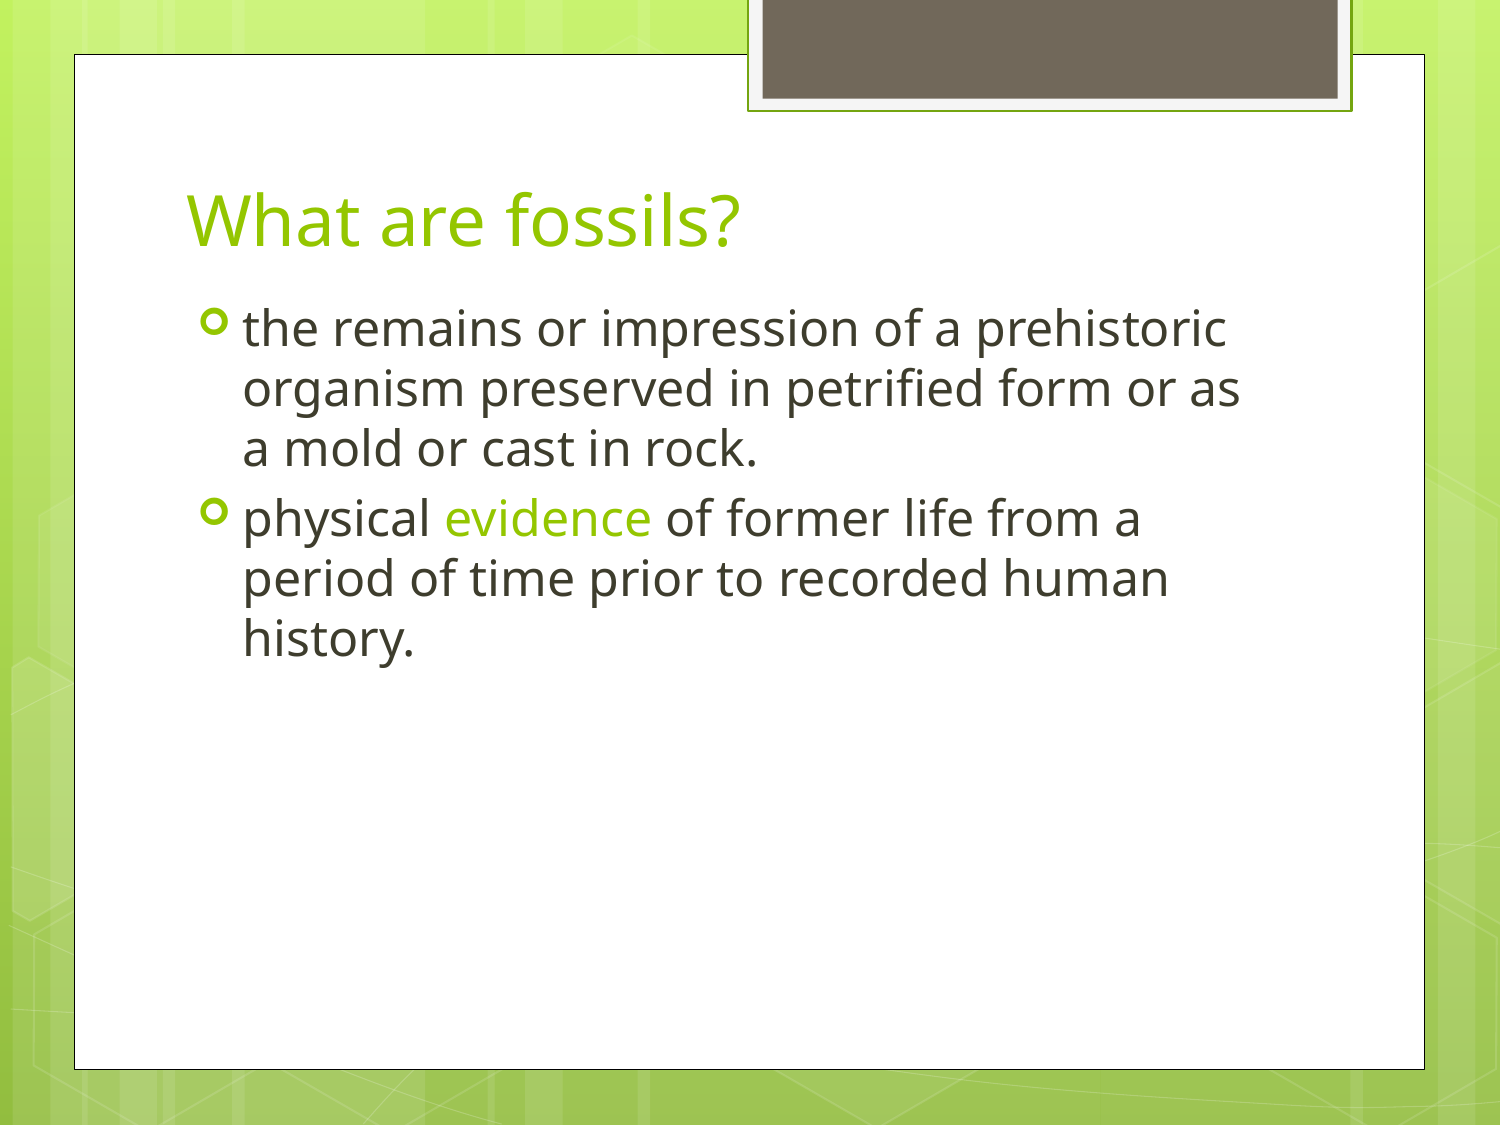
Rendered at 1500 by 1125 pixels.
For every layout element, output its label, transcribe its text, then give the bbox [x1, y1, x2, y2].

title What are fossils? [171, 168, 1324, 269]
list the remains or impression of a prehistoric organism preserved in petrified form or as a mold or cast in rock. physical evidence of former life from a period of time prior to recorded human history. [171, 288, 1283, 957]
